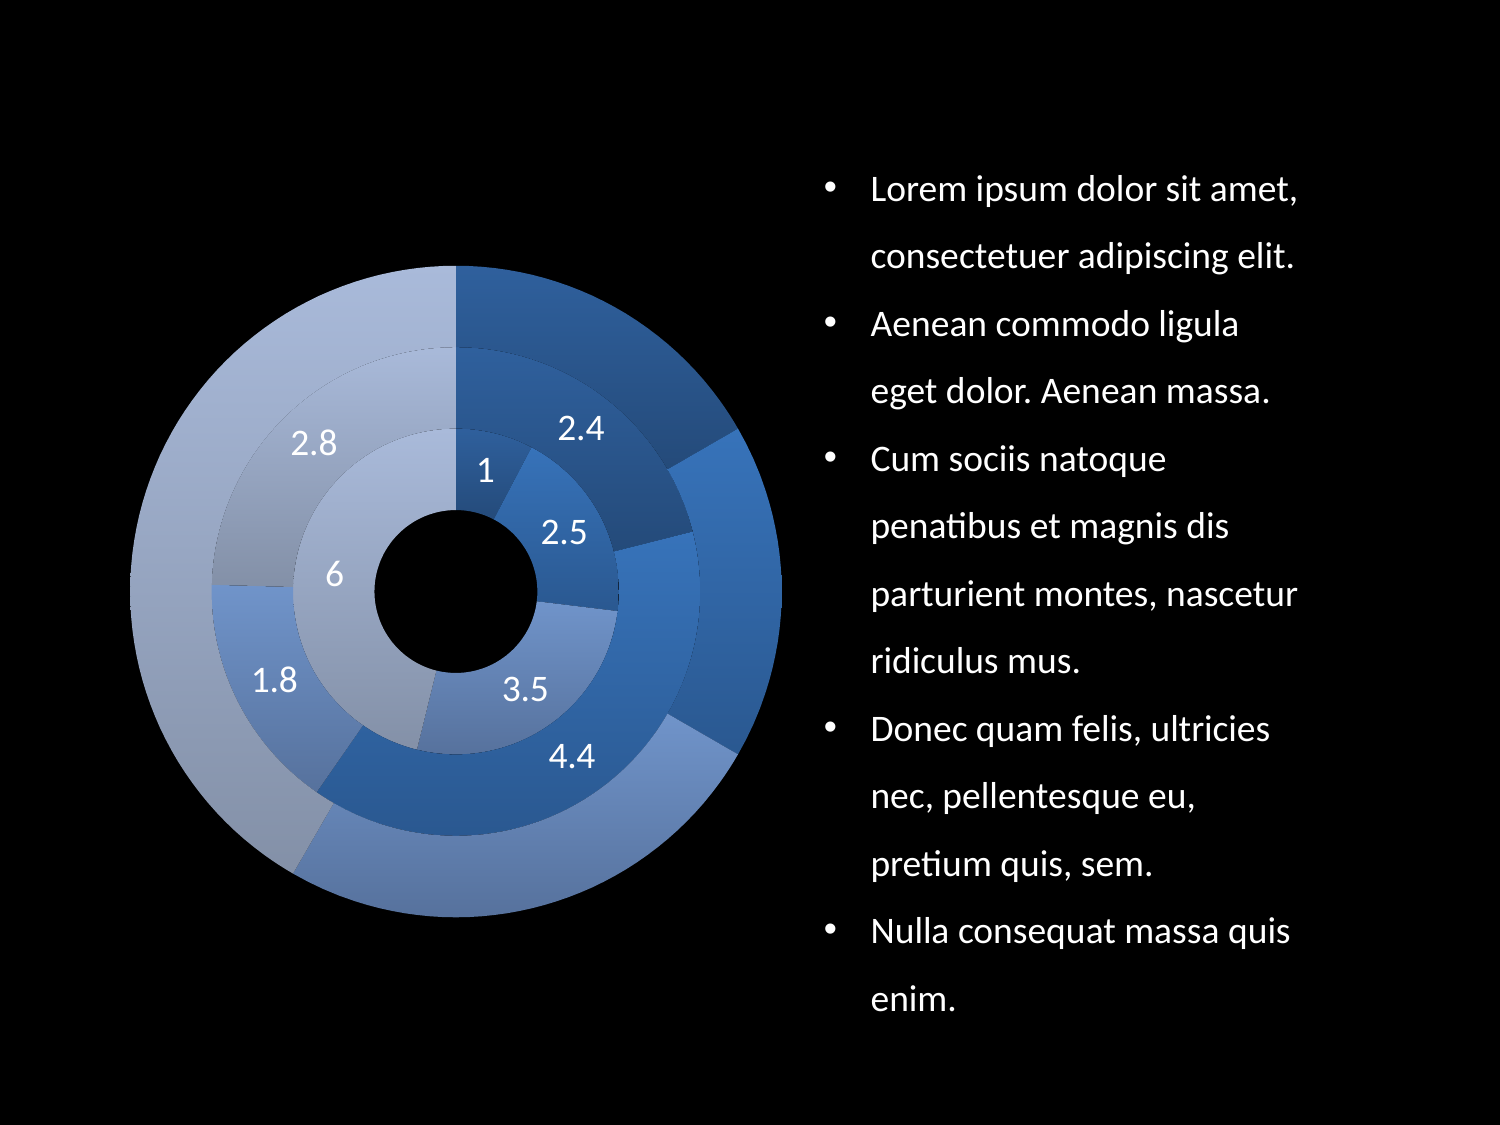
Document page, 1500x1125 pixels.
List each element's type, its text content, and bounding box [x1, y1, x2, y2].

chart [90, 251, 822, 932]
text_box Lorem ipsum dolor sit amet, consectetuer adipiscing elit. Aenean commodo ligula eget dolor. Aenean massa. Cum sociis natoque penatibus et magnis dis parturient montes, nascetur ridiculus mus. Donec quam felis, ultricies nec, pellentesque eu, pretium quis, sem. Nulla consequat massa quis enim. [809, 133, 1329, 1072]
